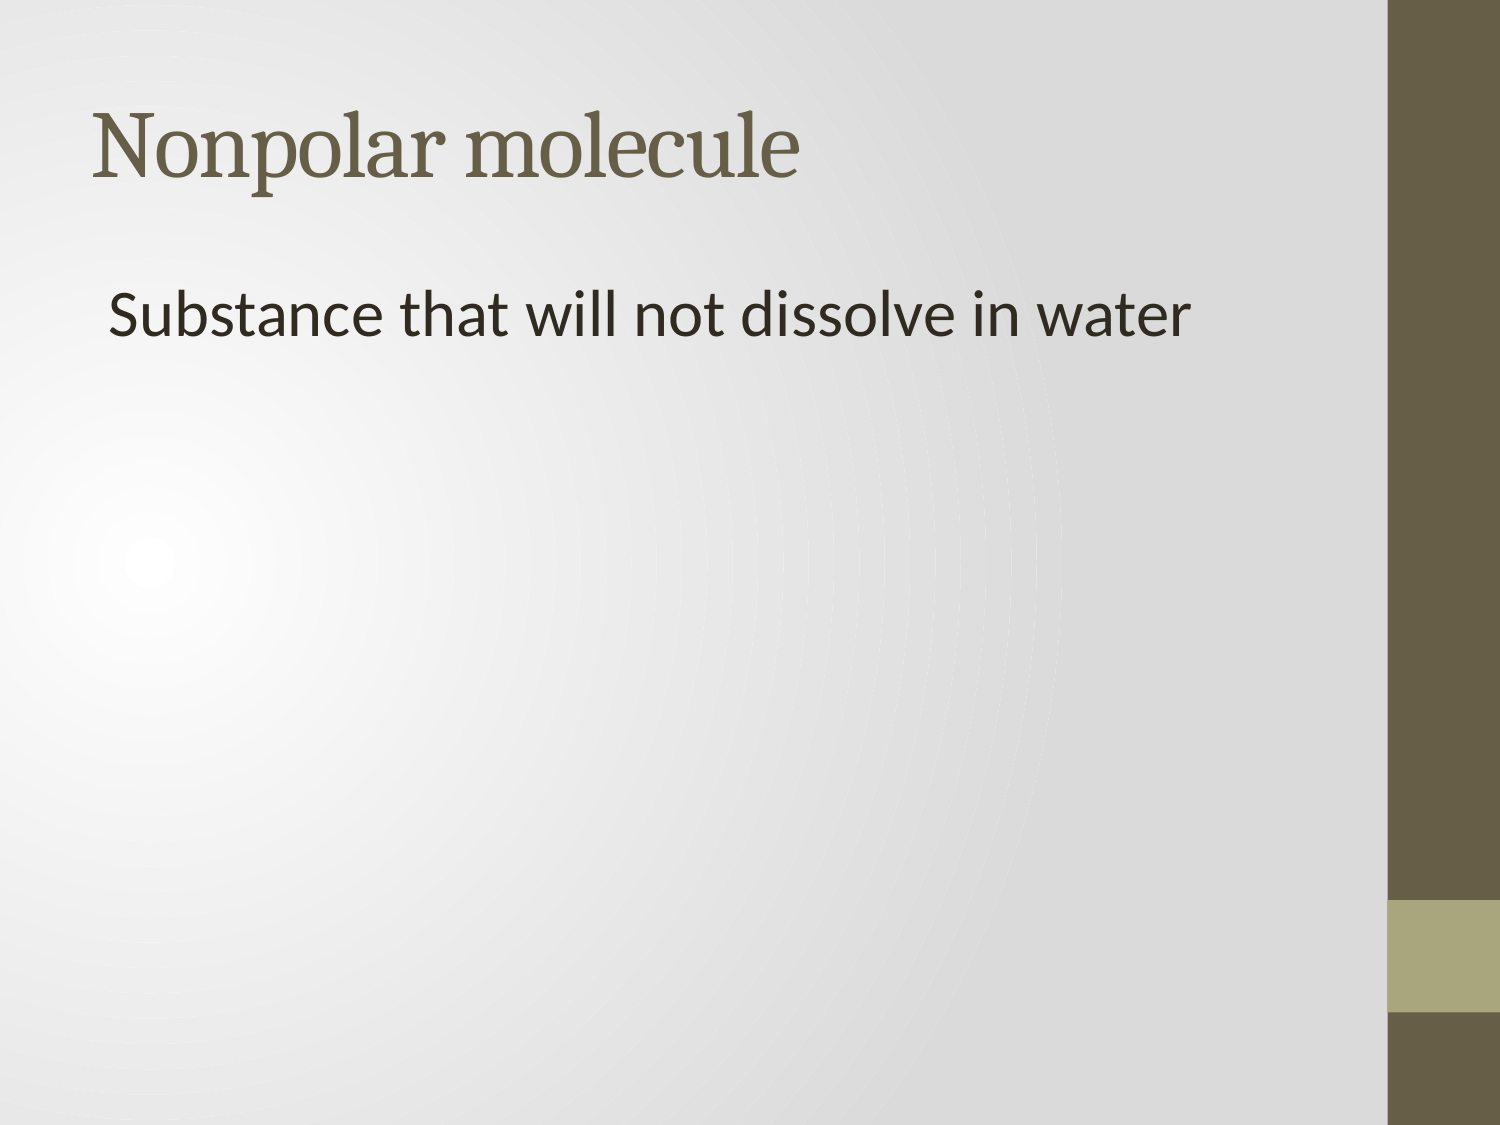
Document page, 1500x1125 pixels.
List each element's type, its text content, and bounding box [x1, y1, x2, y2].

title Nonpolar molecule [75, 45, 1325, 233]
list Substance that will not dissolve in water [75, 262, 1325, 1050]
